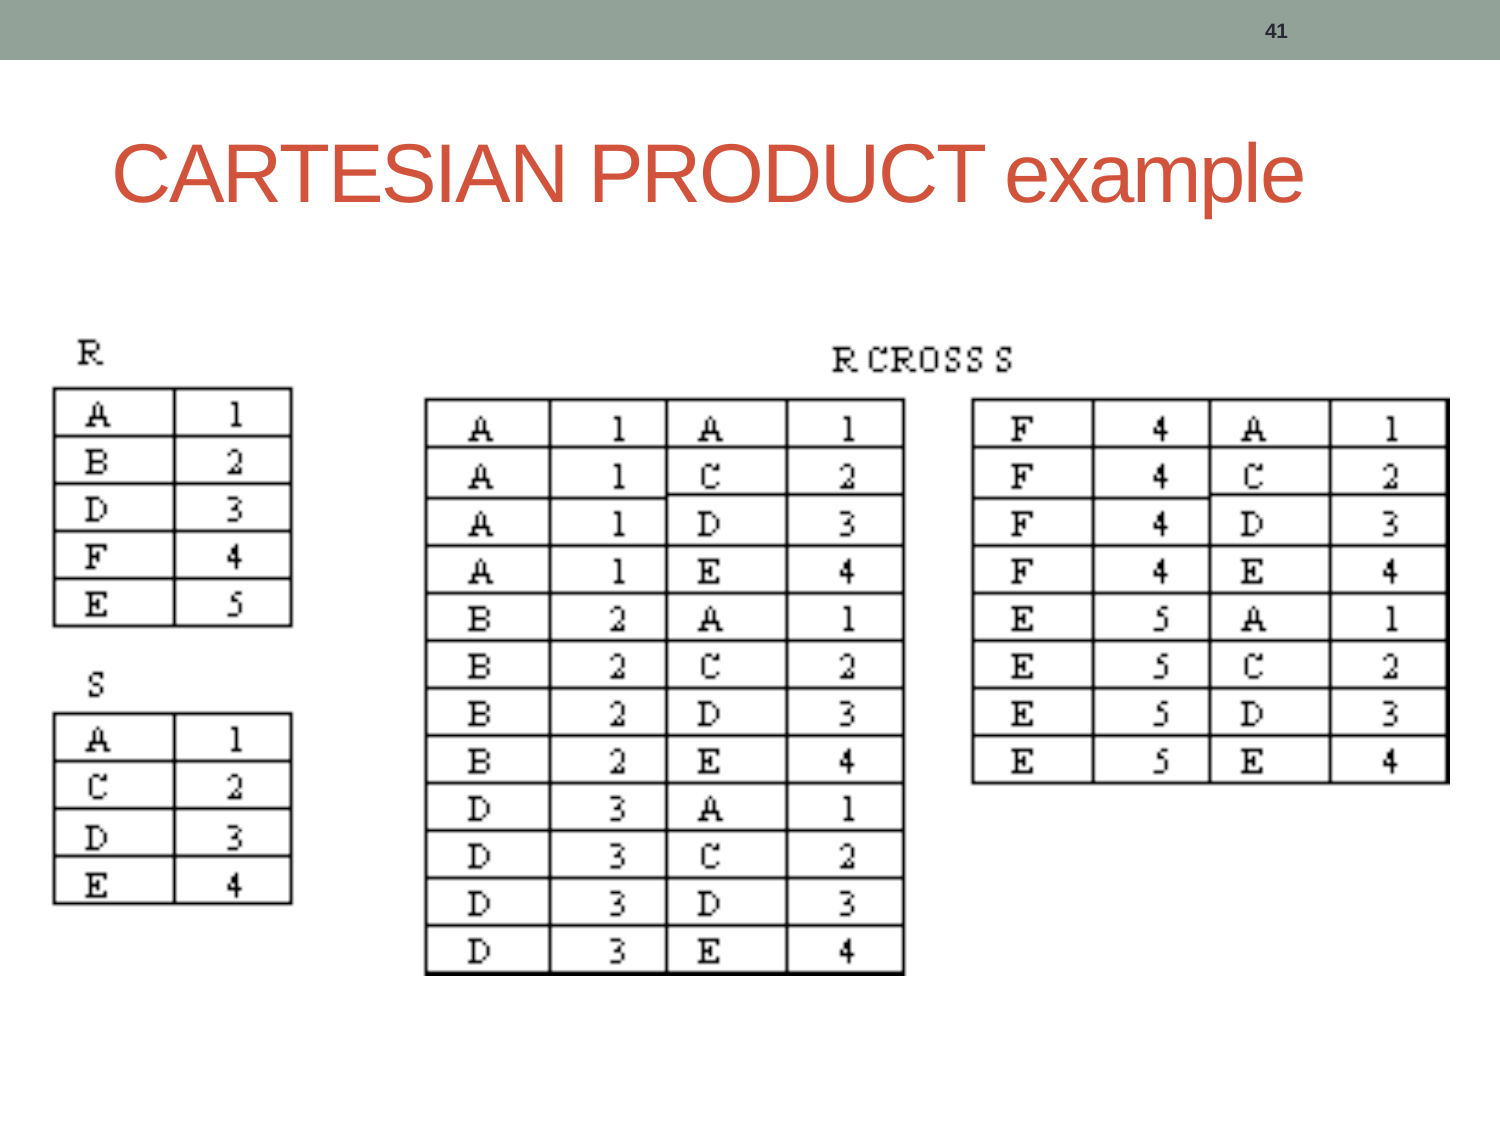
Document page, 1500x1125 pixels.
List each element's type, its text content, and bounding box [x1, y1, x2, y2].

slide_number 41 [1250, 3, 1425, 57]
title CARTESIAN PRODUCT example [75, 87, 1425, 250]
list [49, 337, 1451, 976]
